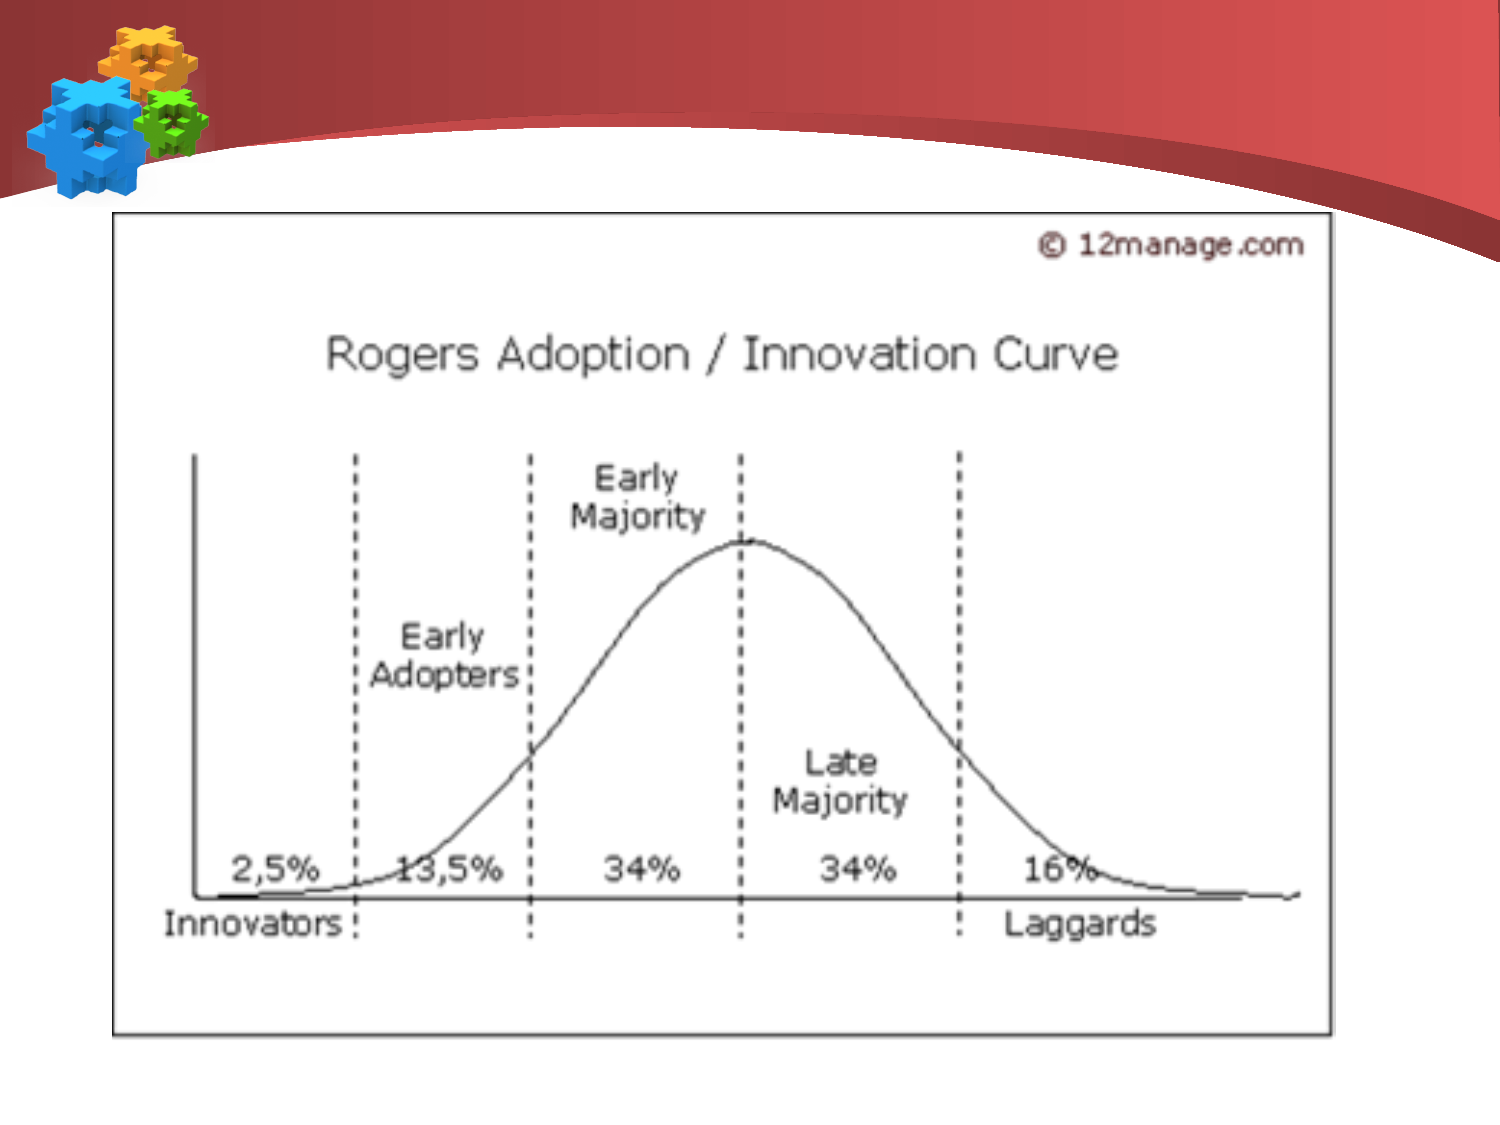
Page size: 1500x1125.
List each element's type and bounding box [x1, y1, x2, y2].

picture [112, 212, 1336, 1044]
picture [12, 24, 215, 207]
